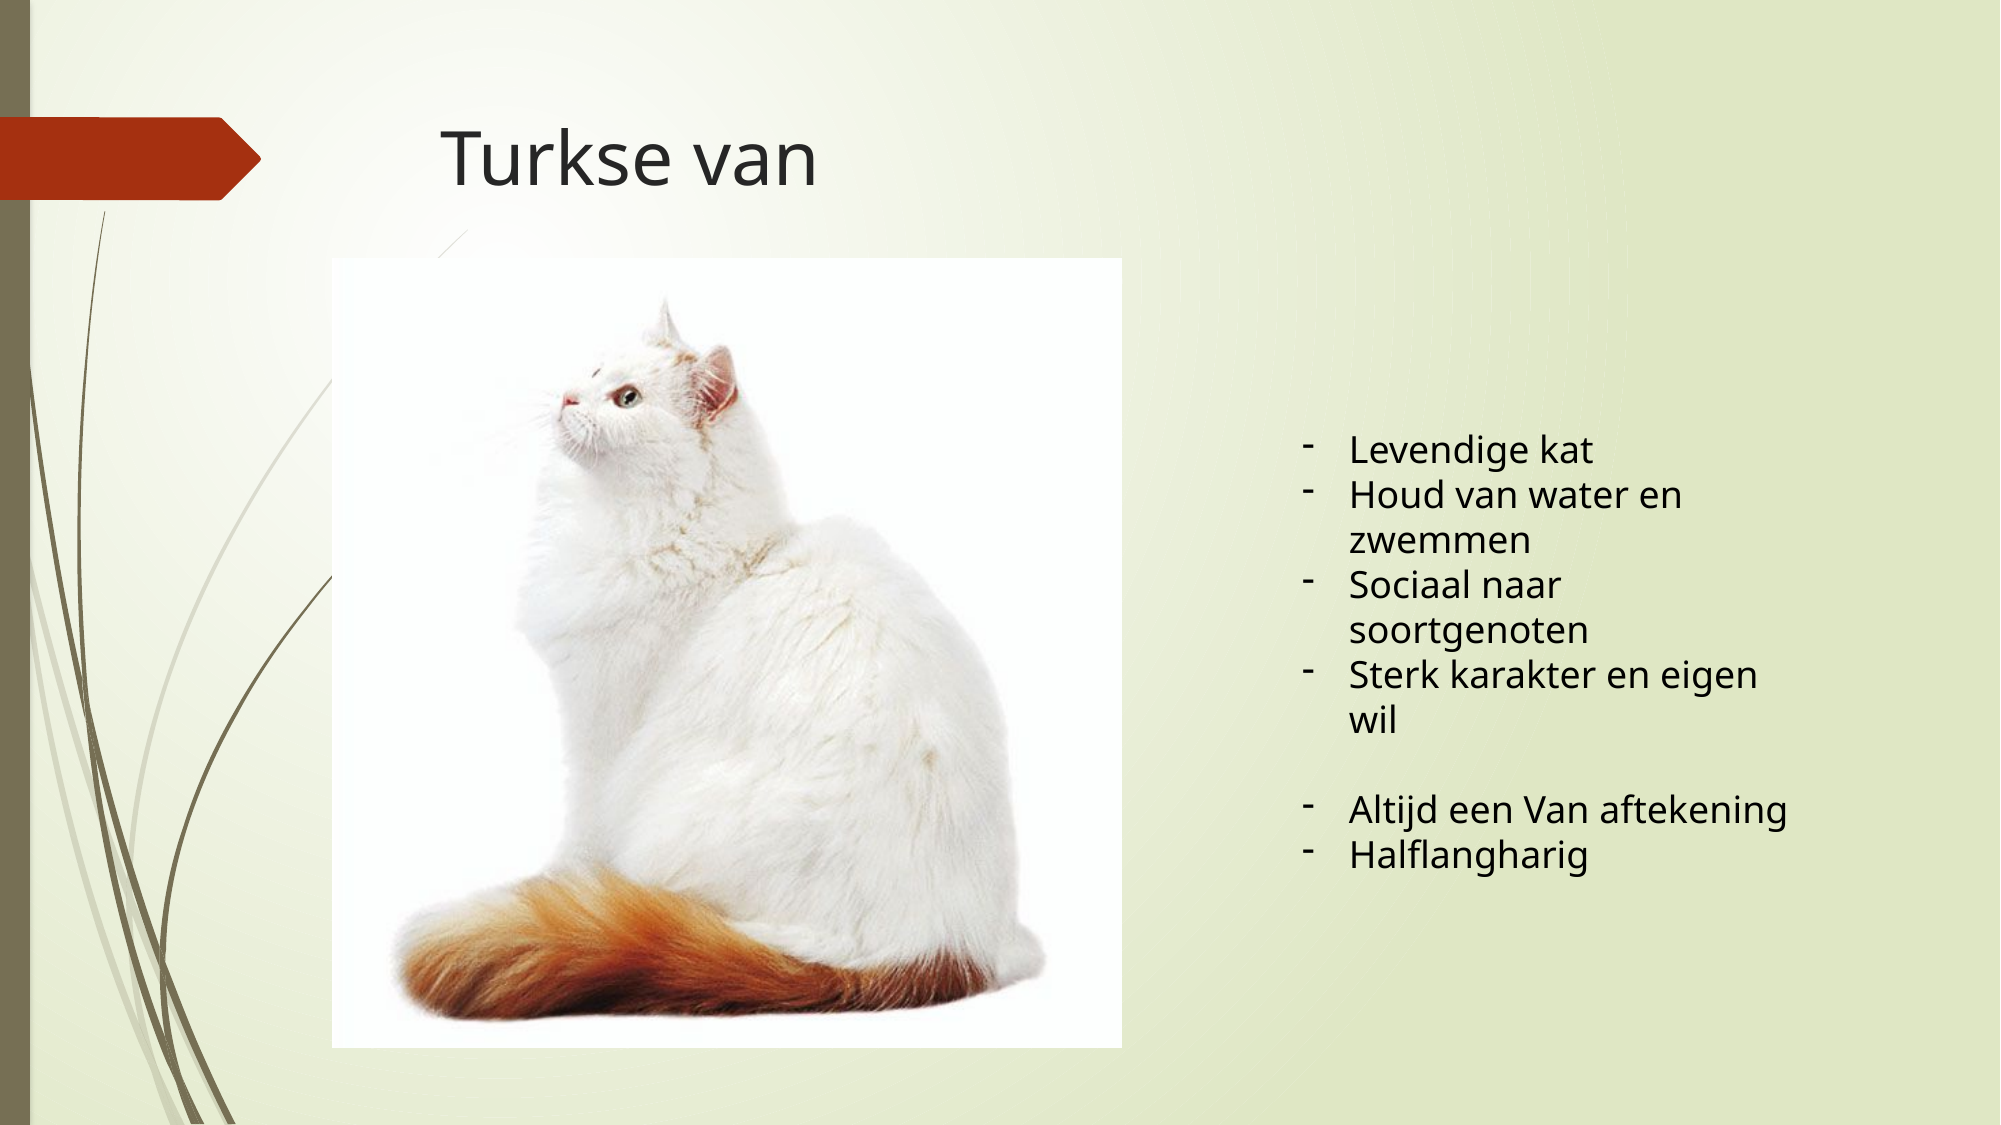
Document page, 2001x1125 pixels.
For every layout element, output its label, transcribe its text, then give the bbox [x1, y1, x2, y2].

text_box Levendige kat Houd van water en zwemmen Sociaal naar soortgenoten Sterk karakter en eigen wil Altijd een Van aftekening Halflangharig [1287, 418, 1818, 929]
picture [331, 258, 1122, 1048]
title Turkse van [425, 102, 1888, 313]
